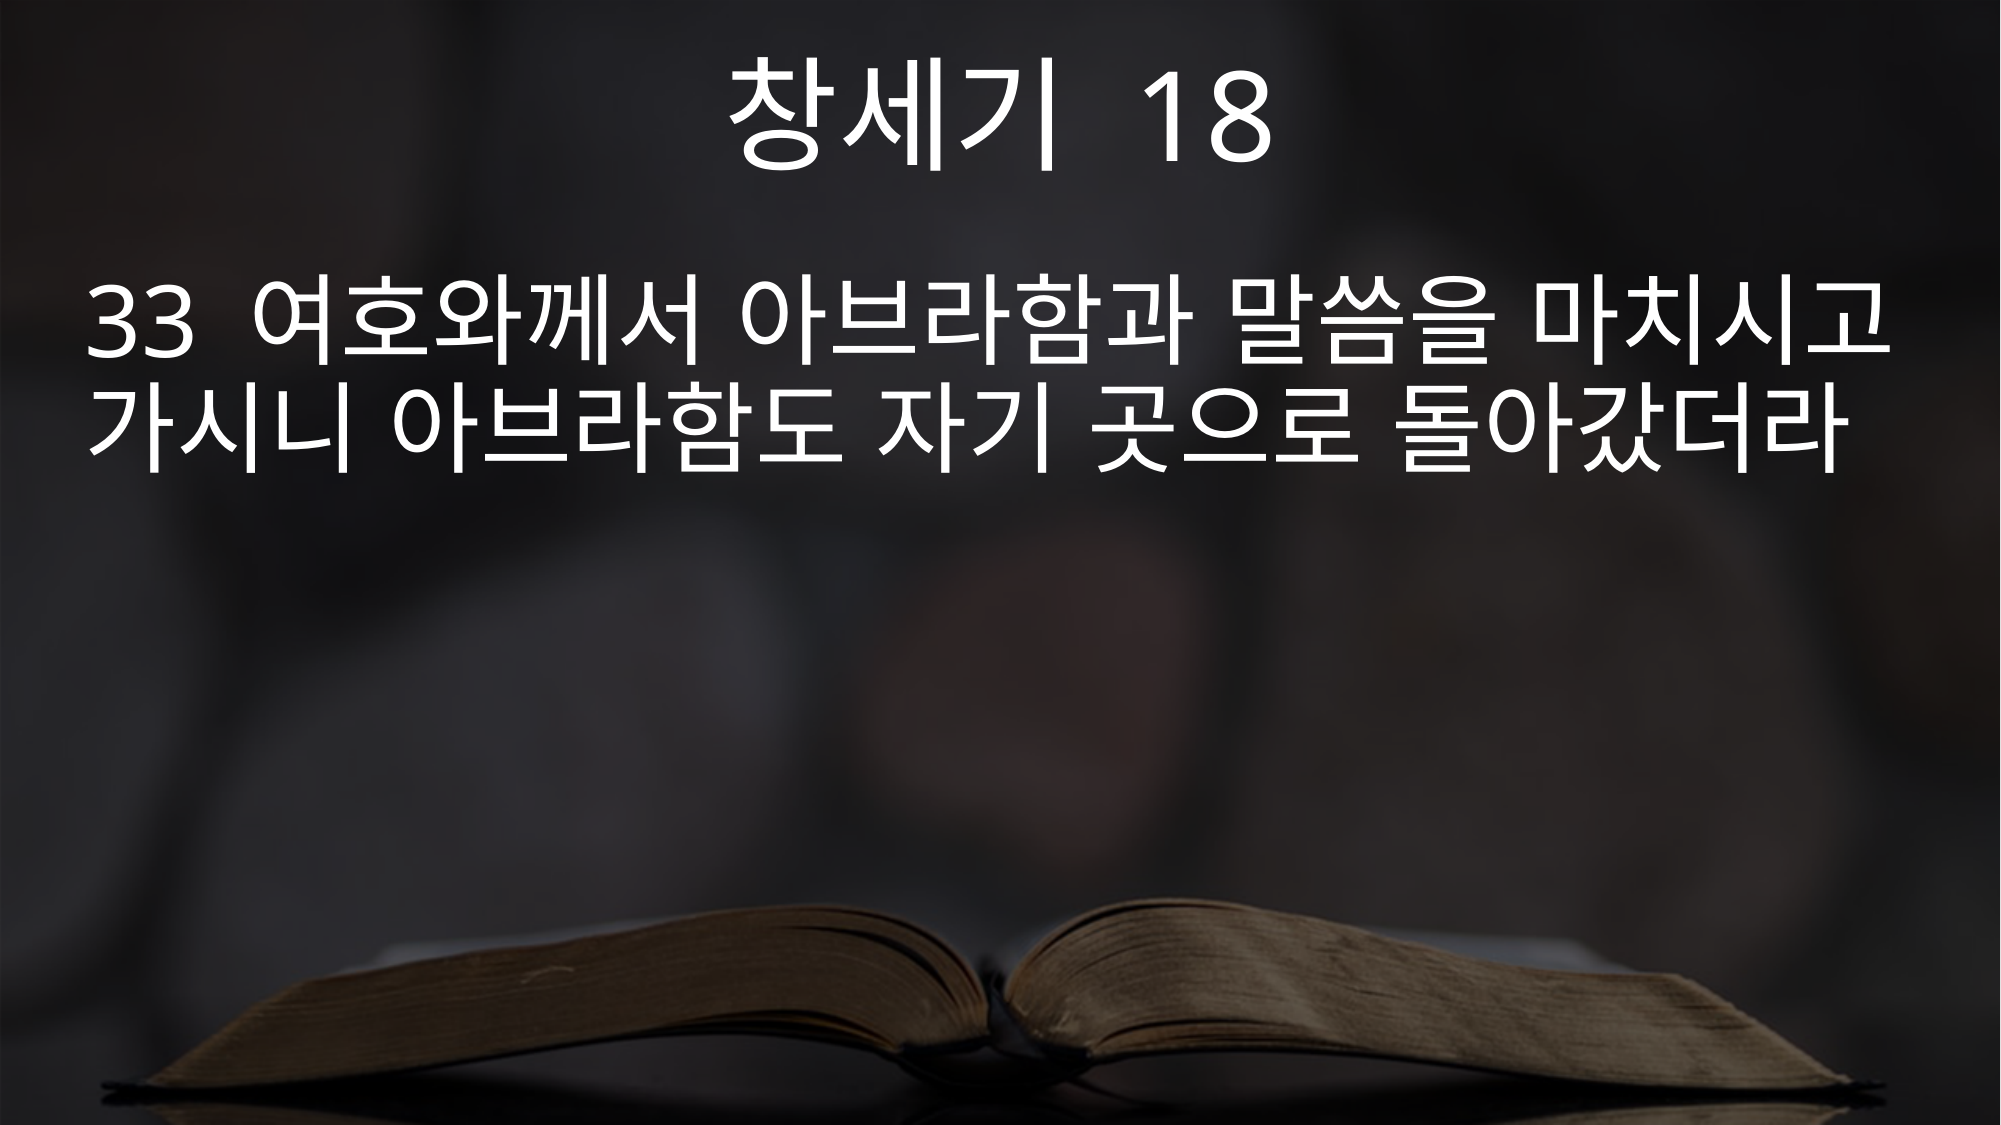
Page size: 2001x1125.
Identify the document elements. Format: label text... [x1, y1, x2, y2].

picture [0, 0, 2001, 1125]
list 33 여호와께서 아브라함과 말씀을 마치시고 가시니 아브라함도 자기 곳으로 돌아갔더라 [69, 263, 1953, 423]
footer 창세기 18 [0, 32, 2000, 192]
